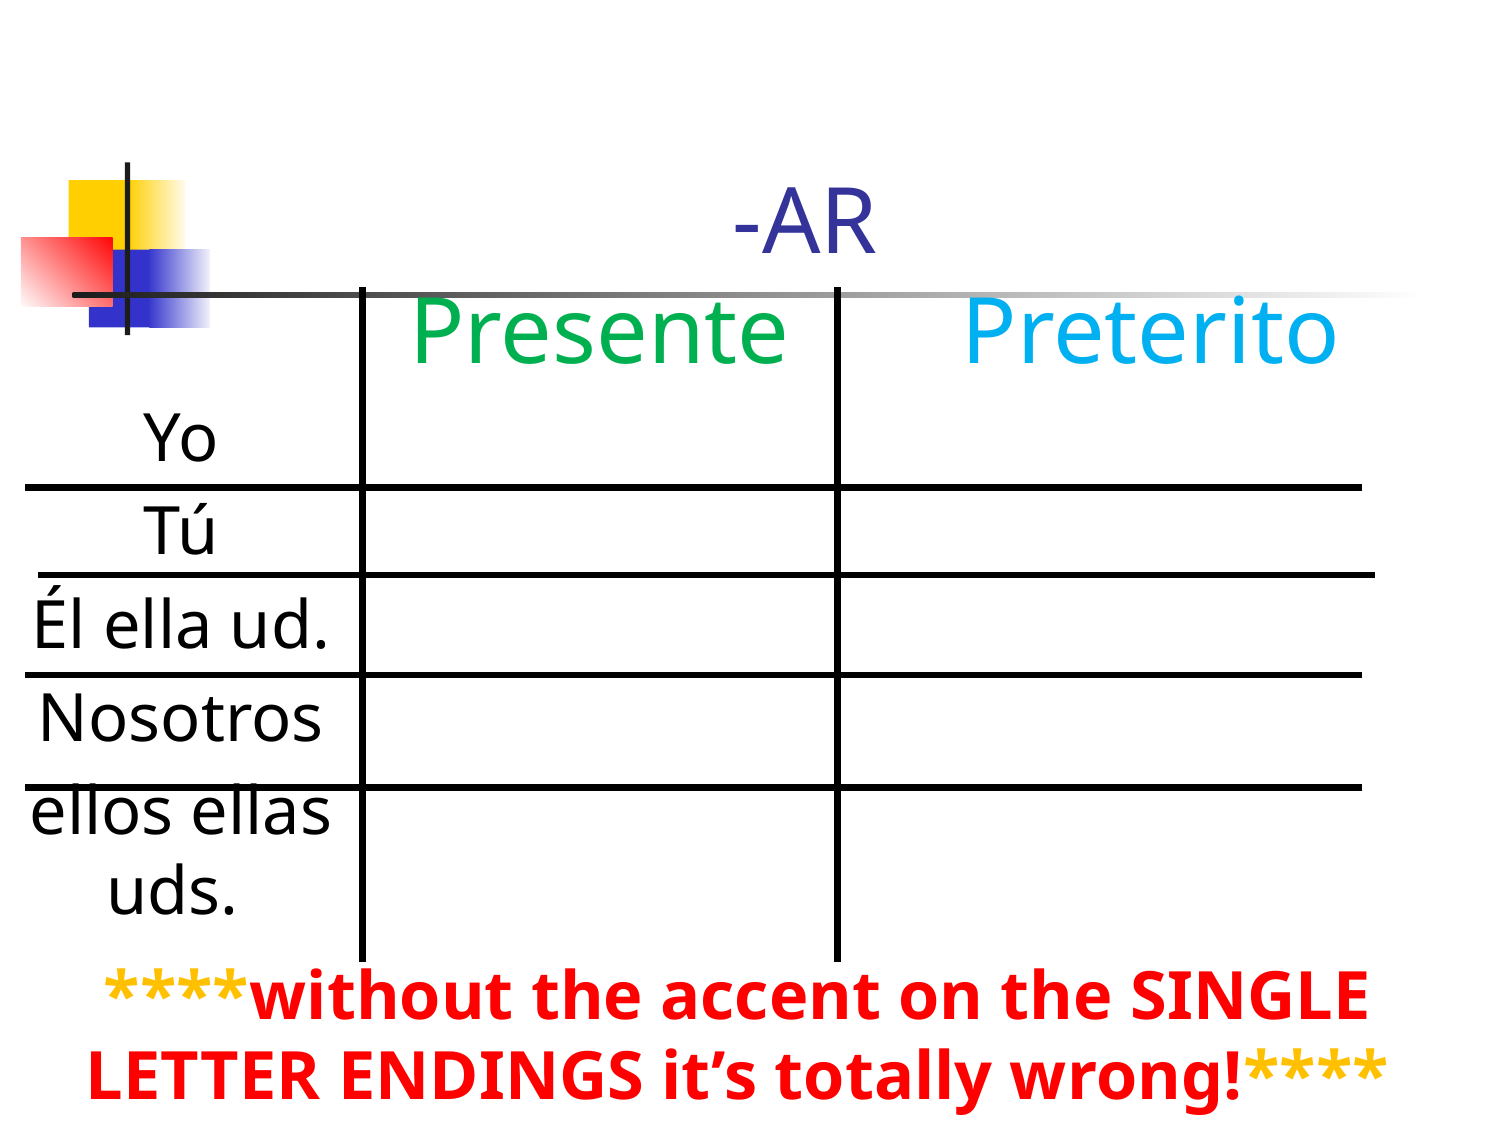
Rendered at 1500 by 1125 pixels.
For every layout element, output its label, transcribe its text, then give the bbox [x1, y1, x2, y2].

text_box ****without the accent on the SINGLE LETTER ENDINGS it’s totally wrong!**** [0, 945, 1475, 1120]
title -AR Presente Preterito [196, 149, 1475, 390]
text_box Yo Tú Él ella ud. Nosotros ellos ellas uds. [0, 387, 358, 945]
